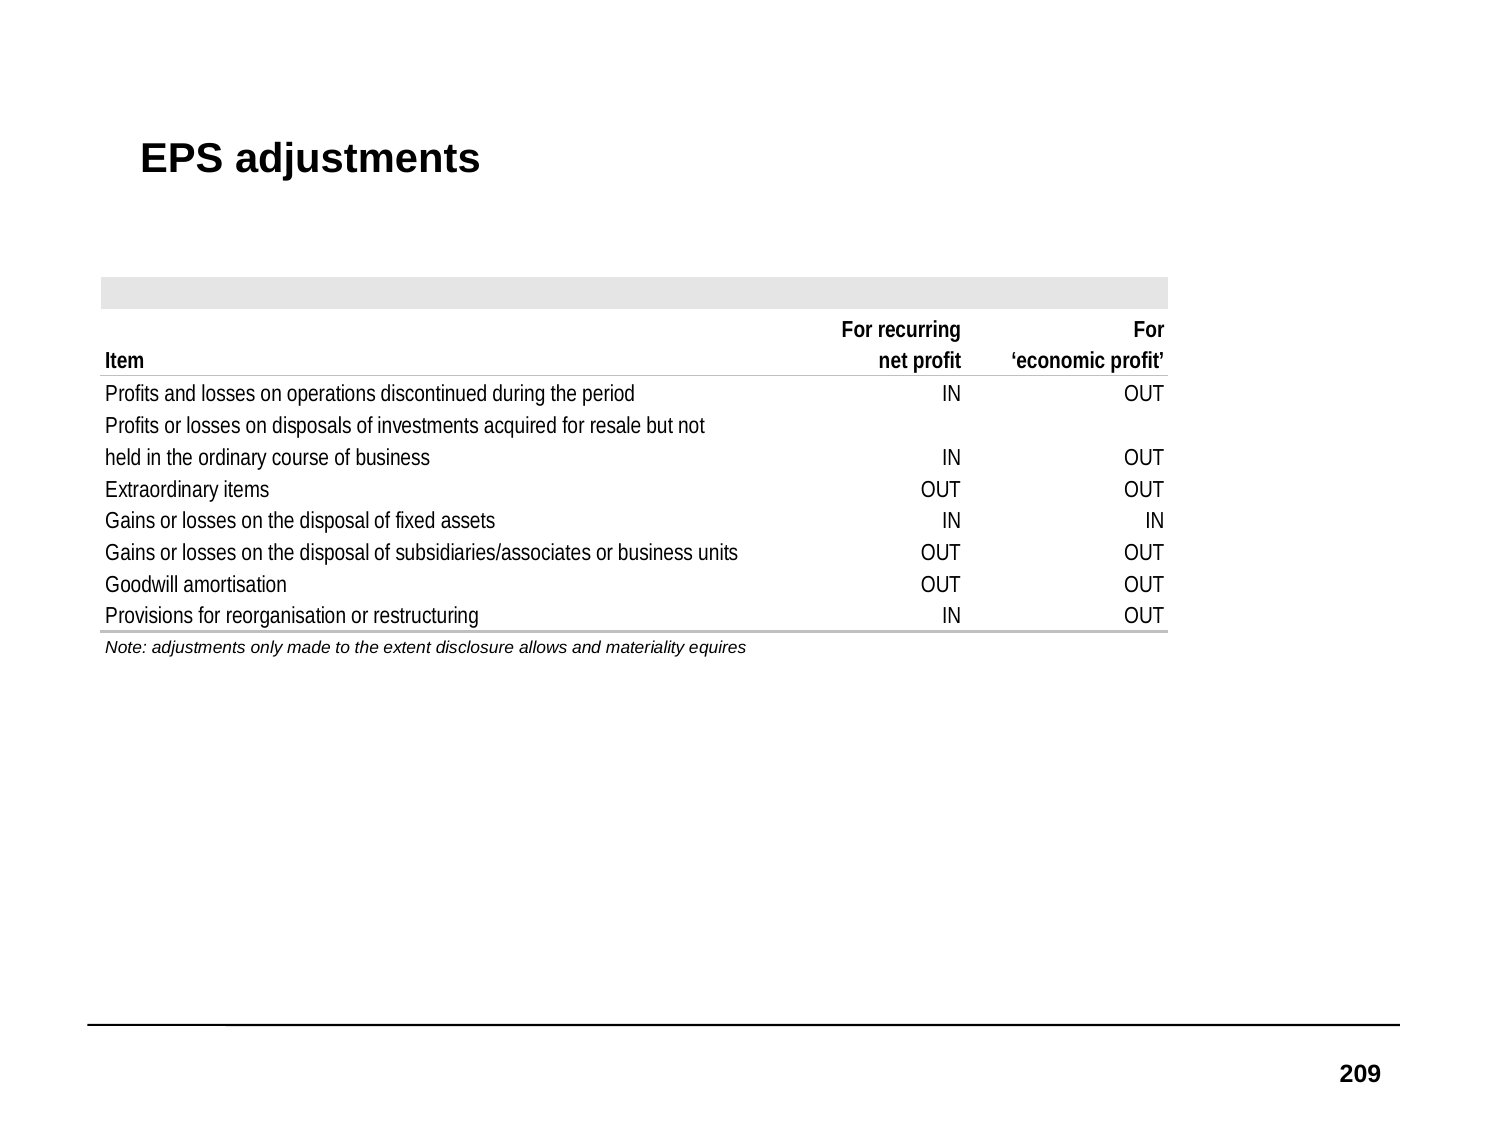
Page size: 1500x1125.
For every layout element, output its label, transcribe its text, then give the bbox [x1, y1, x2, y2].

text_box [99, 262, 1362, 724]
title EPS adjustments [125, 87, 1375, 225]
